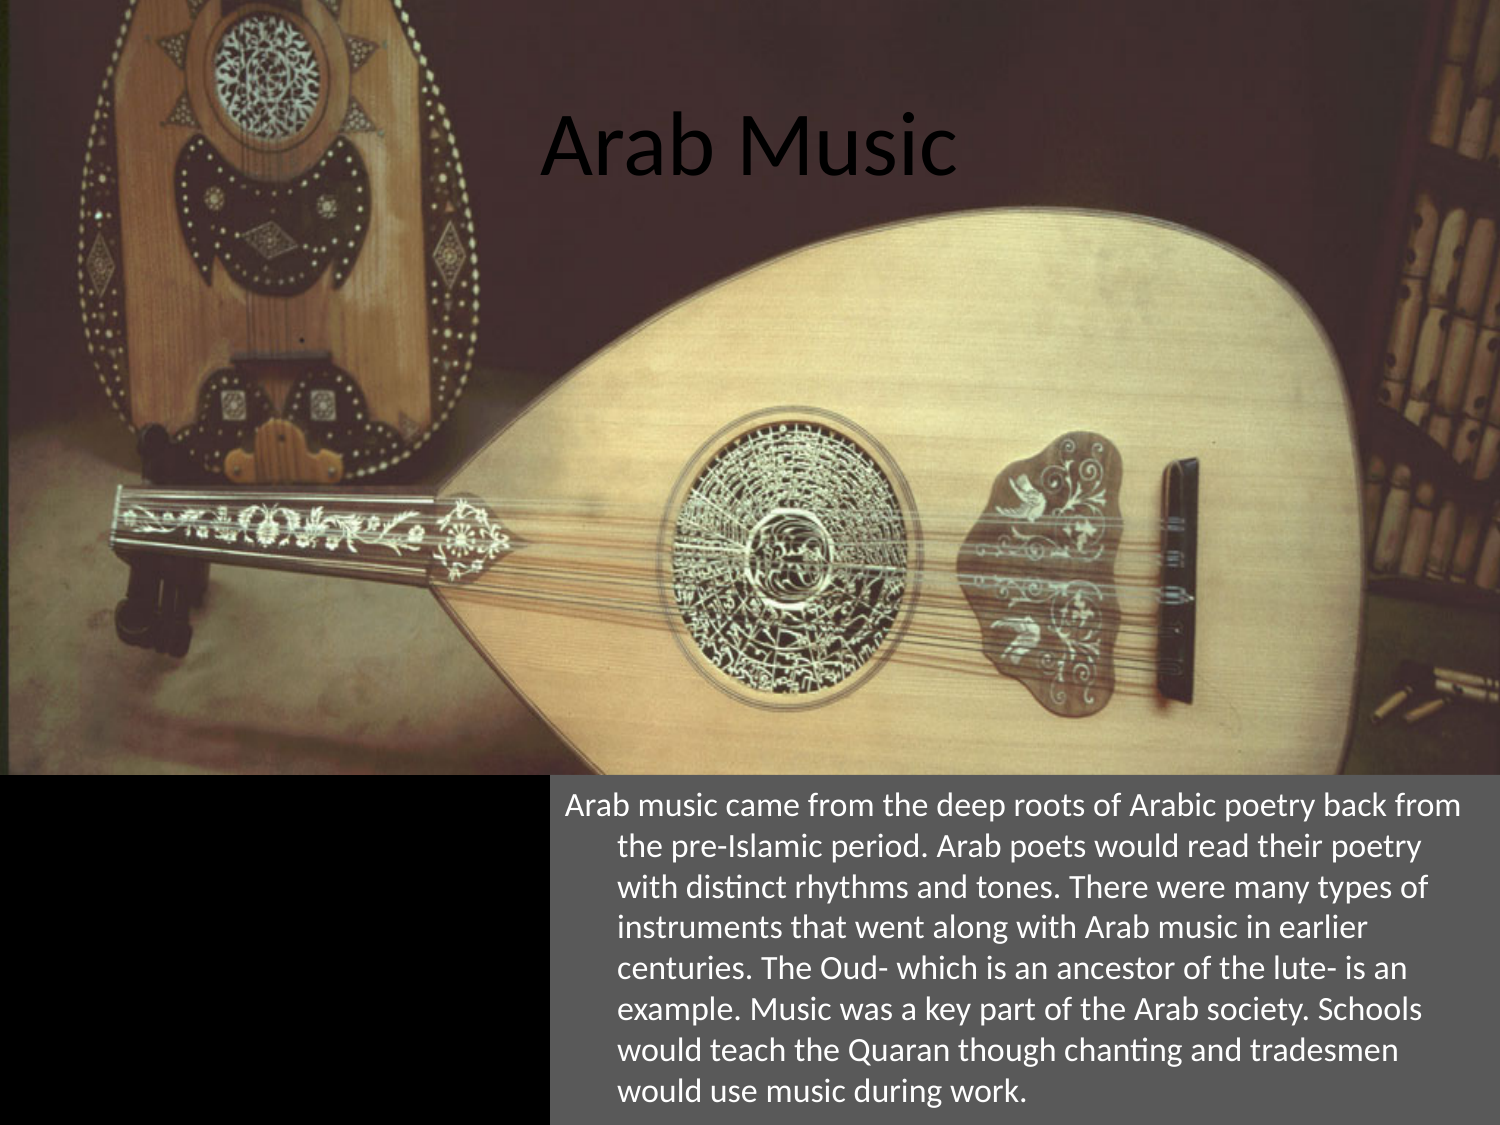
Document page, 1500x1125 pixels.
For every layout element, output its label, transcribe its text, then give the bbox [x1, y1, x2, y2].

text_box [0, 774, 551, 1125]
picture [0, 0, 1500, 774]
title Arab Music [74, 44, 1426, 233]
list Arab music came from the deep roots of Arabic poetry back from the pre-Islamic period. Arab poets would read their poetry with distinct rhythms and tones. There were many types of instruments that went along with Arab music in earlier centuries. The Oud- which is an ancestor of the lute- is an example. Music was a key part of the Arab society. Schools would teach the Quaran though chanting and tradesmen would use music during work. [551, 774, 1500, 1125]
